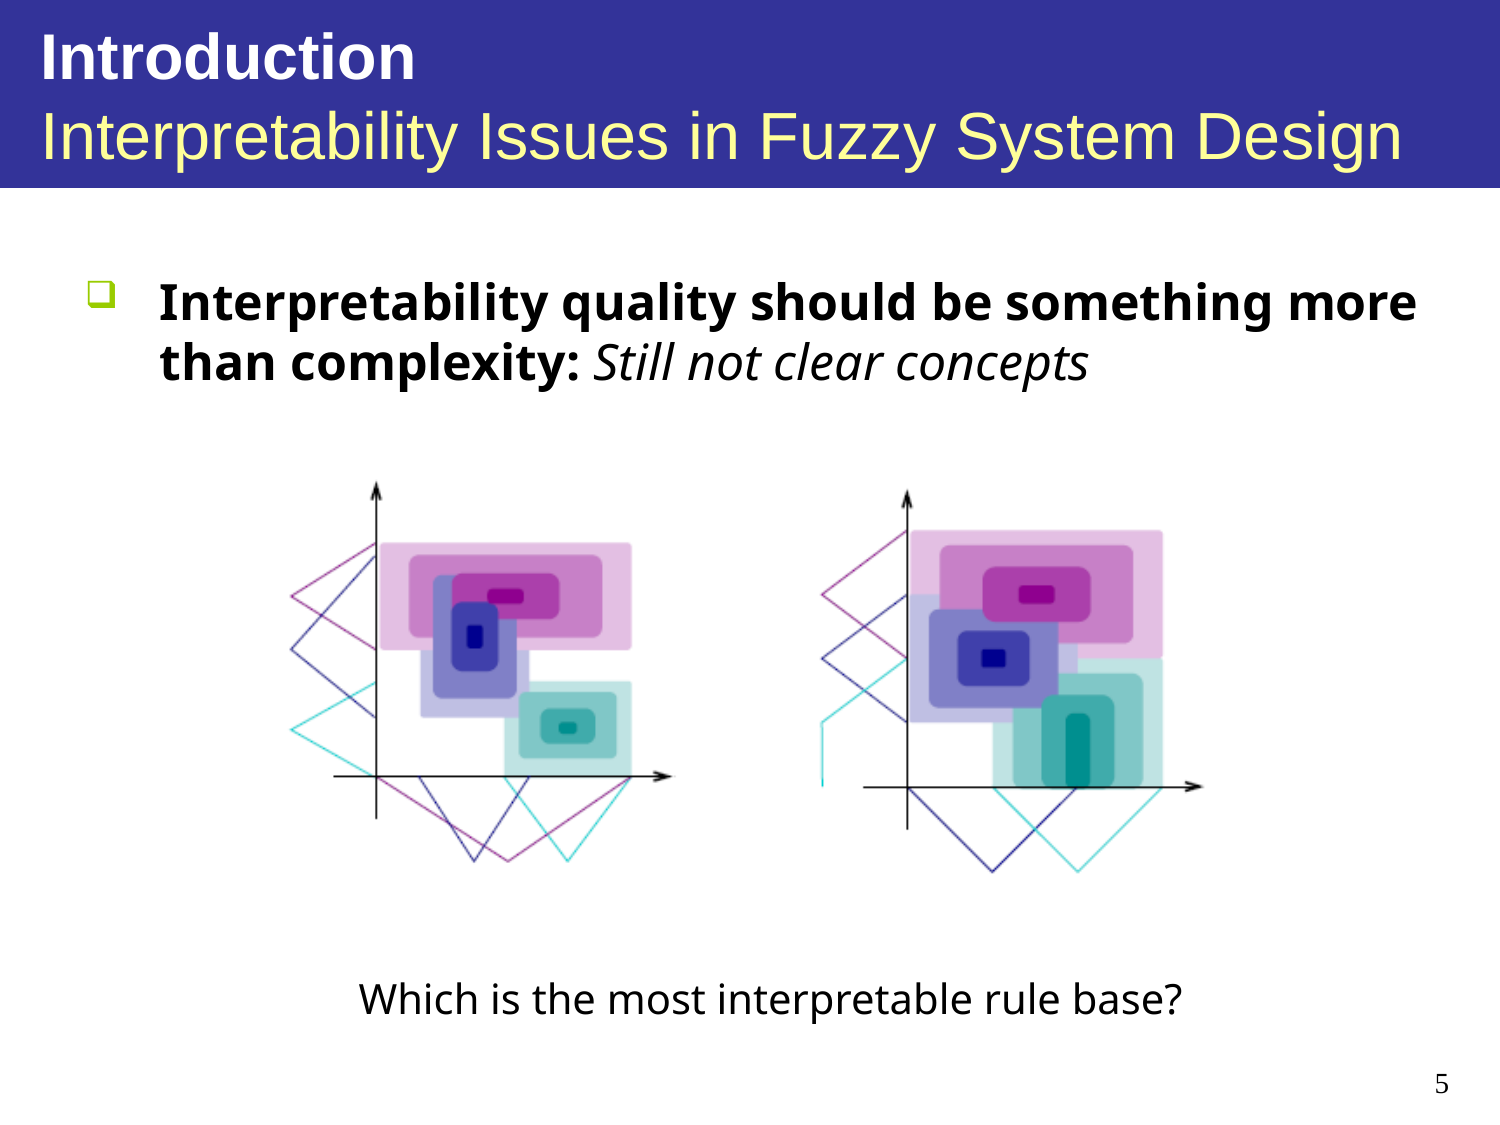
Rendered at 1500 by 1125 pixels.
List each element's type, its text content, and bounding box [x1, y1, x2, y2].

text_box Which is the most interpretable rule base? [343, 965, 1198, 1031]
text_box Introduction Interpretability Issues in Fuzzy System Design [7, 0, 1500, 188]
text_box 5 [1151, 1031, 1464, 1107]
picture [257, 473, 704, 897]
picture [776, 473, 1227, 896]
text_box Interpretability quality should be something more than complexity: Still not clear concepts [70, 262, 1442, 483]
